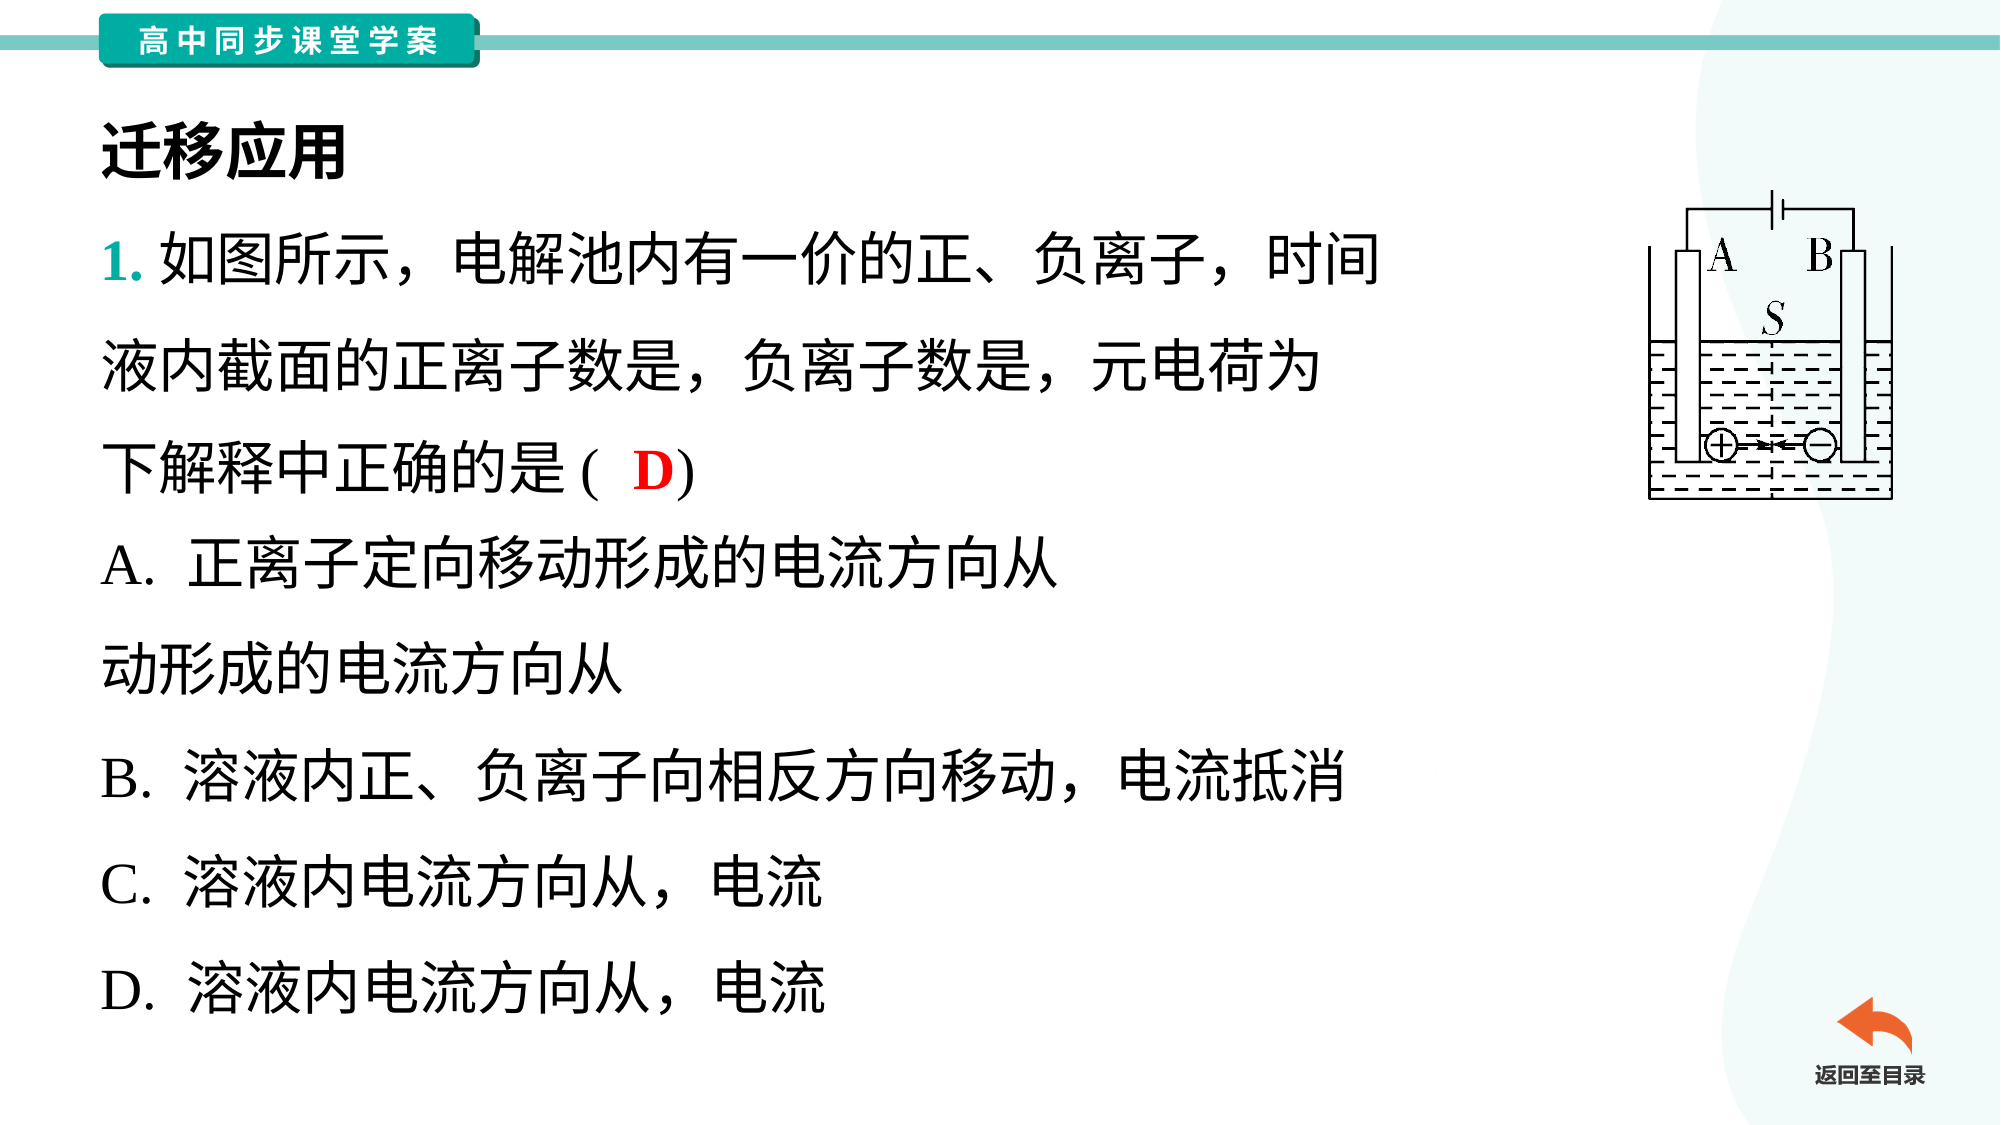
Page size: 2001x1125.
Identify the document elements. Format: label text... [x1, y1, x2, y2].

picture [0, 0, 2000, 1125]
text_box D [612, 396, 698, 490]
text_box 迁移应用 [100, 76, 1899, 248]
